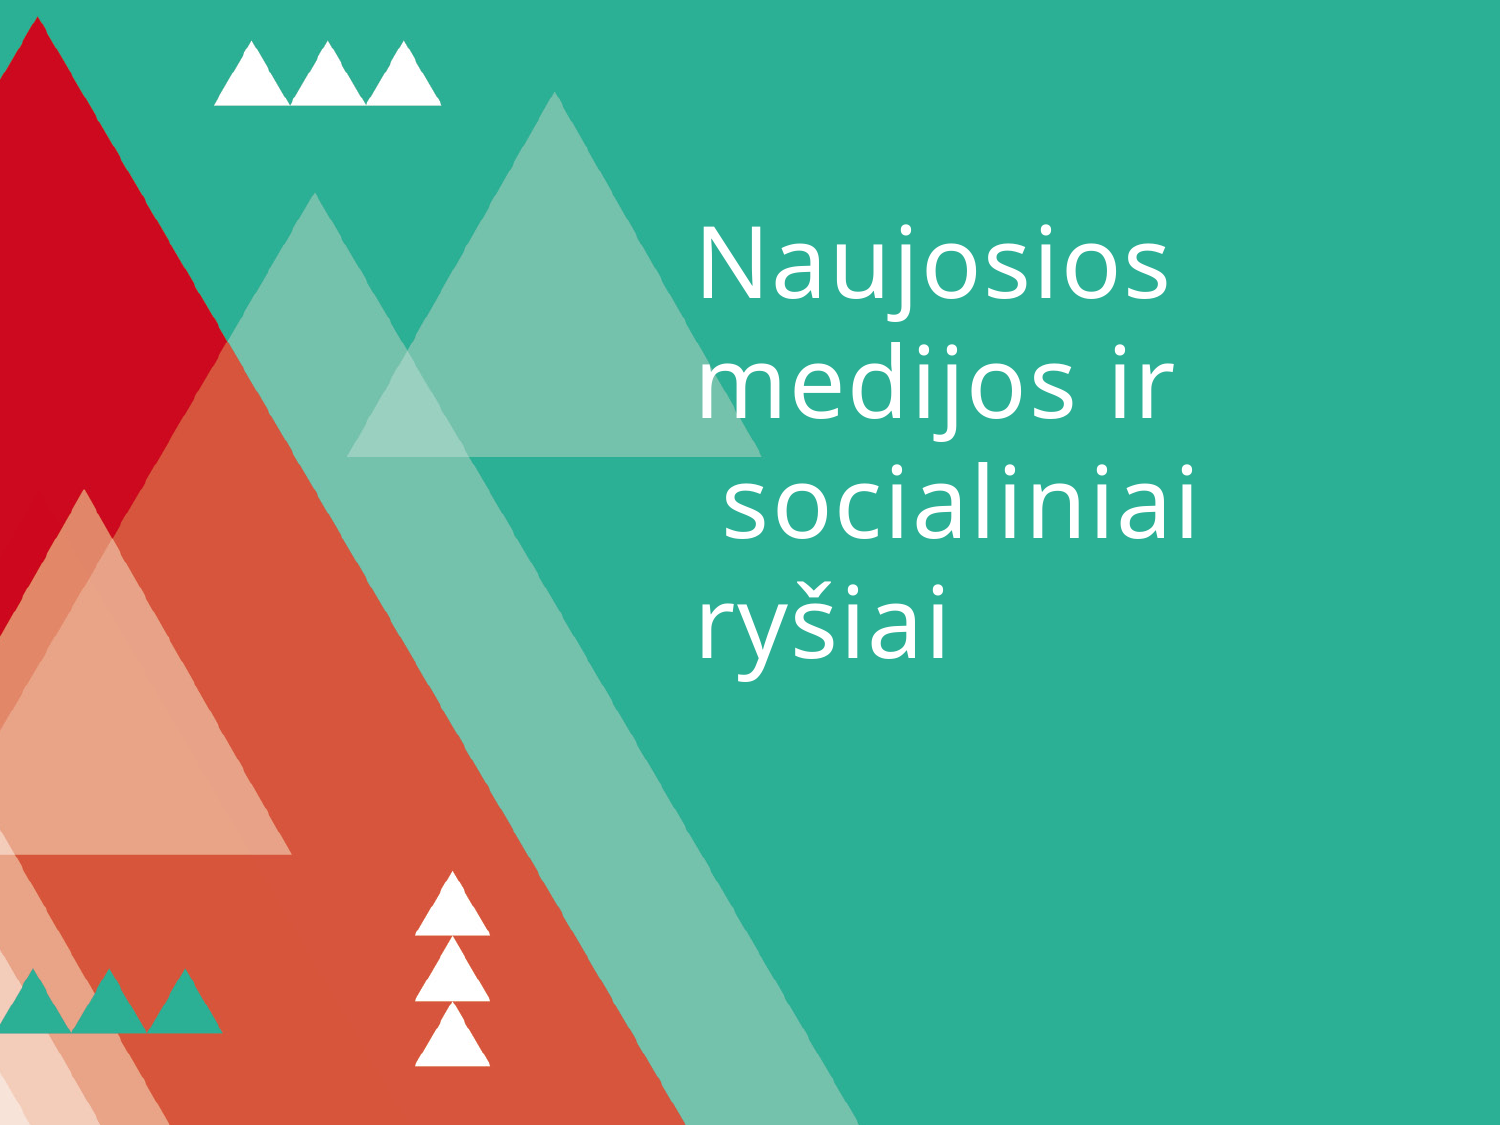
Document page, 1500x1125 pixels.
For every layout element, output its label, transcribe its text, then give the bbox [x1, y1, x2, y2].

title Naujosios medijos ir socialiniai ryšiai [679, 149, 1471, 728]
picture [0, 0, 1500, 1125]
